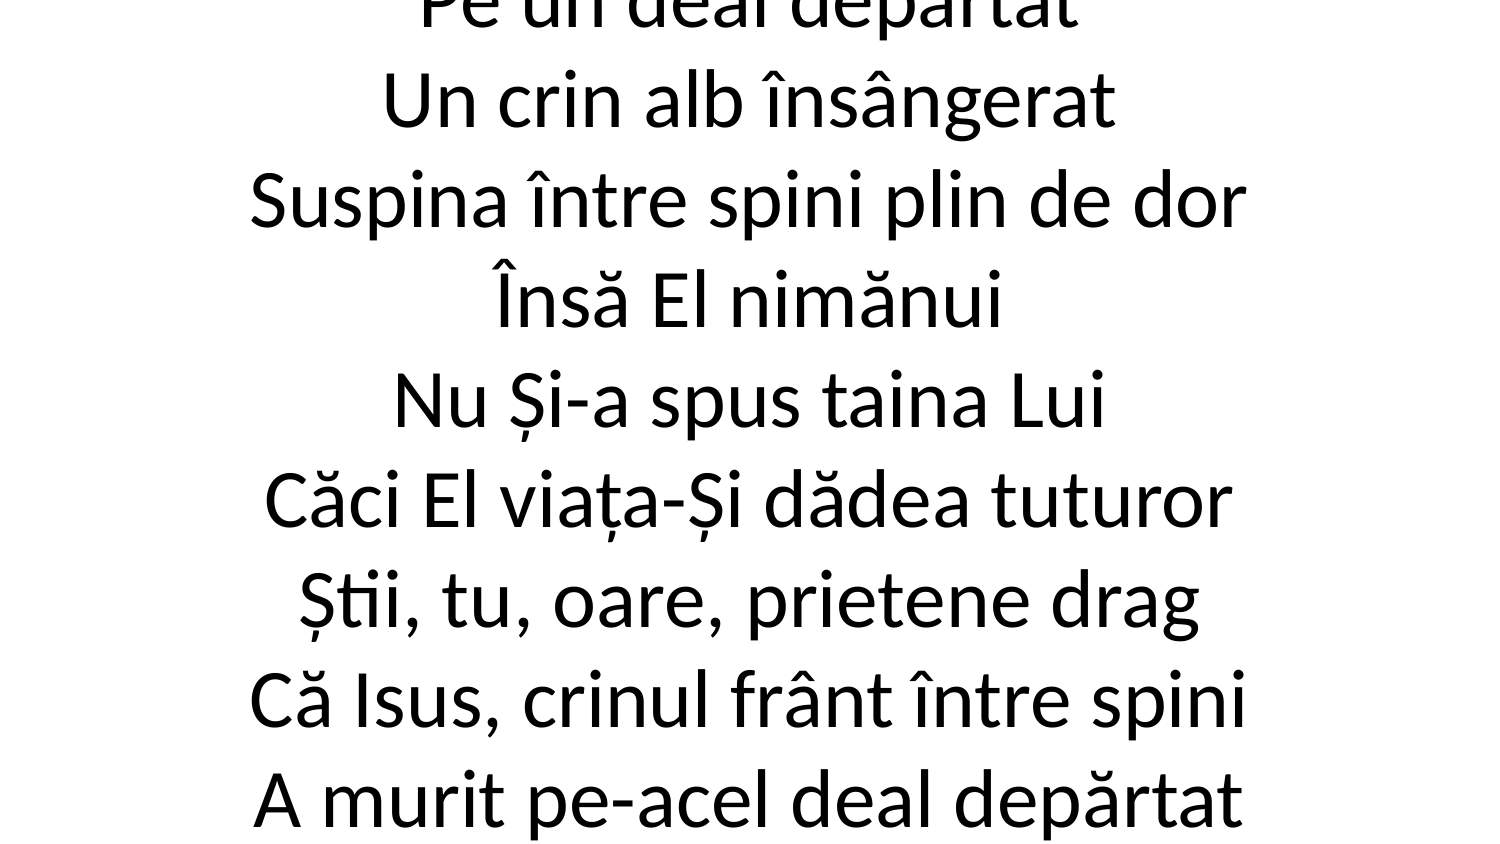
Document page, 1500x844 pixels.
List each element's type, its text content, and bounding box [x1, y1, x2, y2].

text_box Pe un deal depărtat Un crin alb însângerat Suspina între spini plin de dor Însă El nimănui Nu Și-a spus taina Lui Căci El viața-Și dădea tuturor Știi, tu, oare, prietene drag Că Isus, crinul frânt între spini A murit pe-acel deal depărtat Ca și tu să fii crin între crini. [235, 0, 1265, 844]
